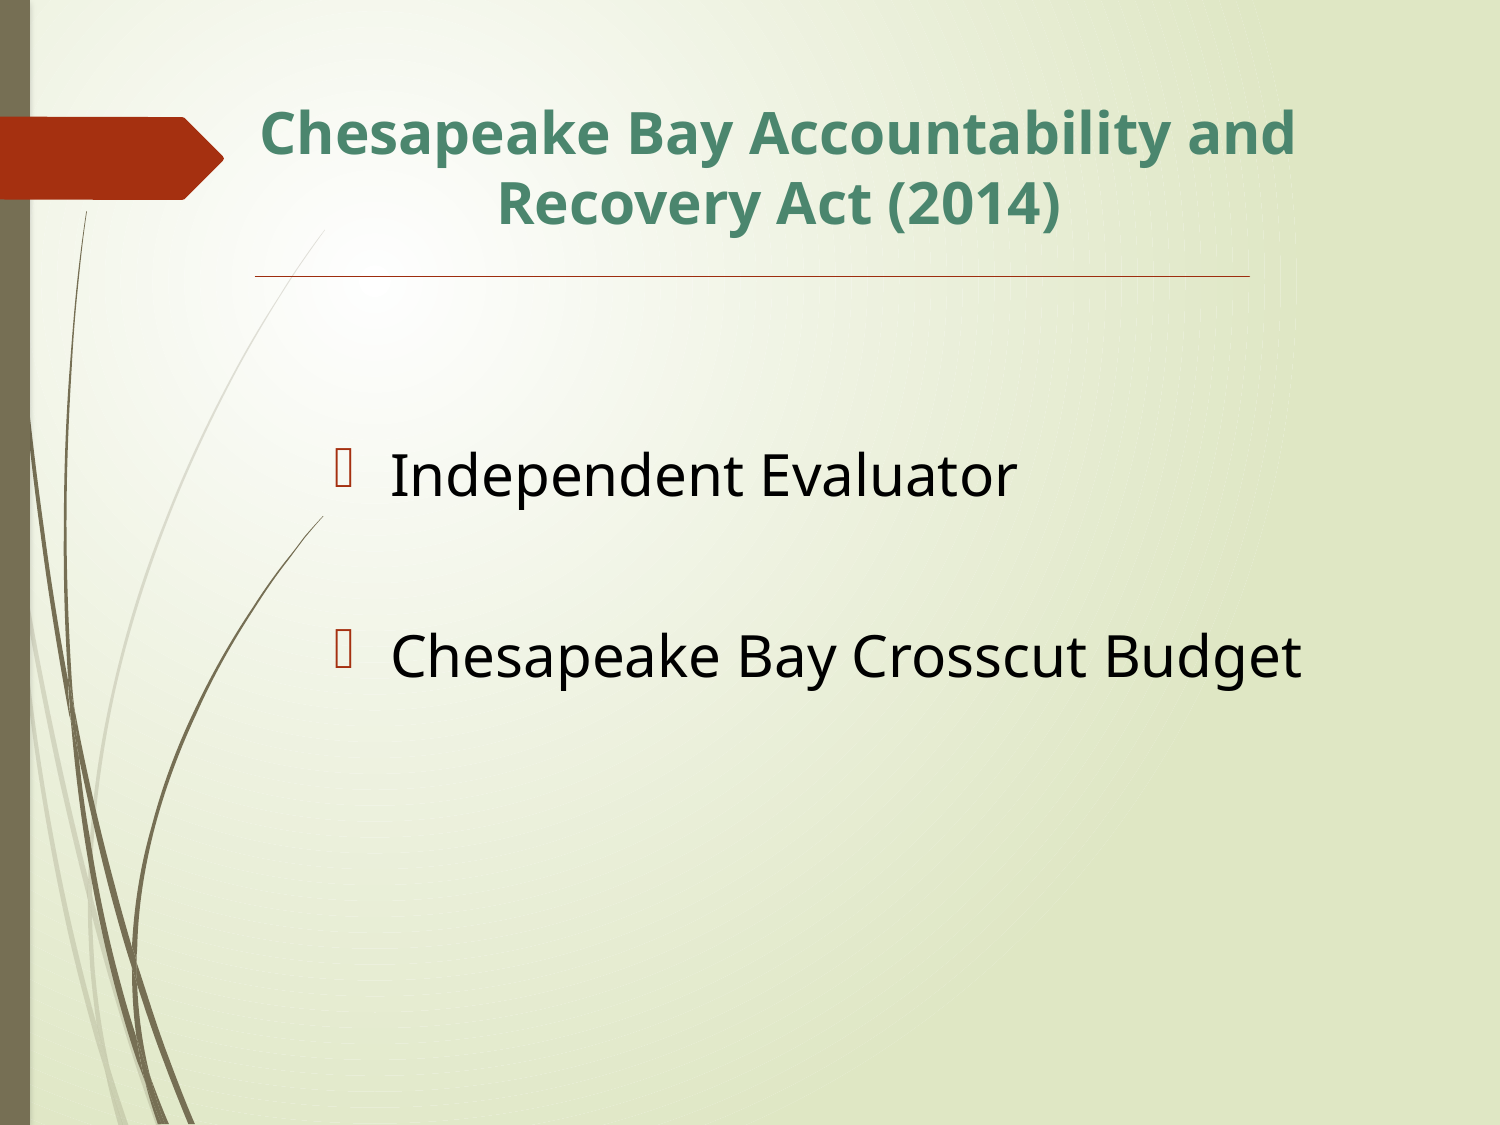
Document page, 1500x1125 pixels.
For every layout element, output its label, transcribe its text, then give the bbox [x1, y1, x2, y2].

title Chesapeake Bay Accountability and Recovery Act (2014) [230, 88, 1328, 247]
list Independent Evaluator Chesapeake Bay Crosscut Budget [318, 350, 1400, 970]
